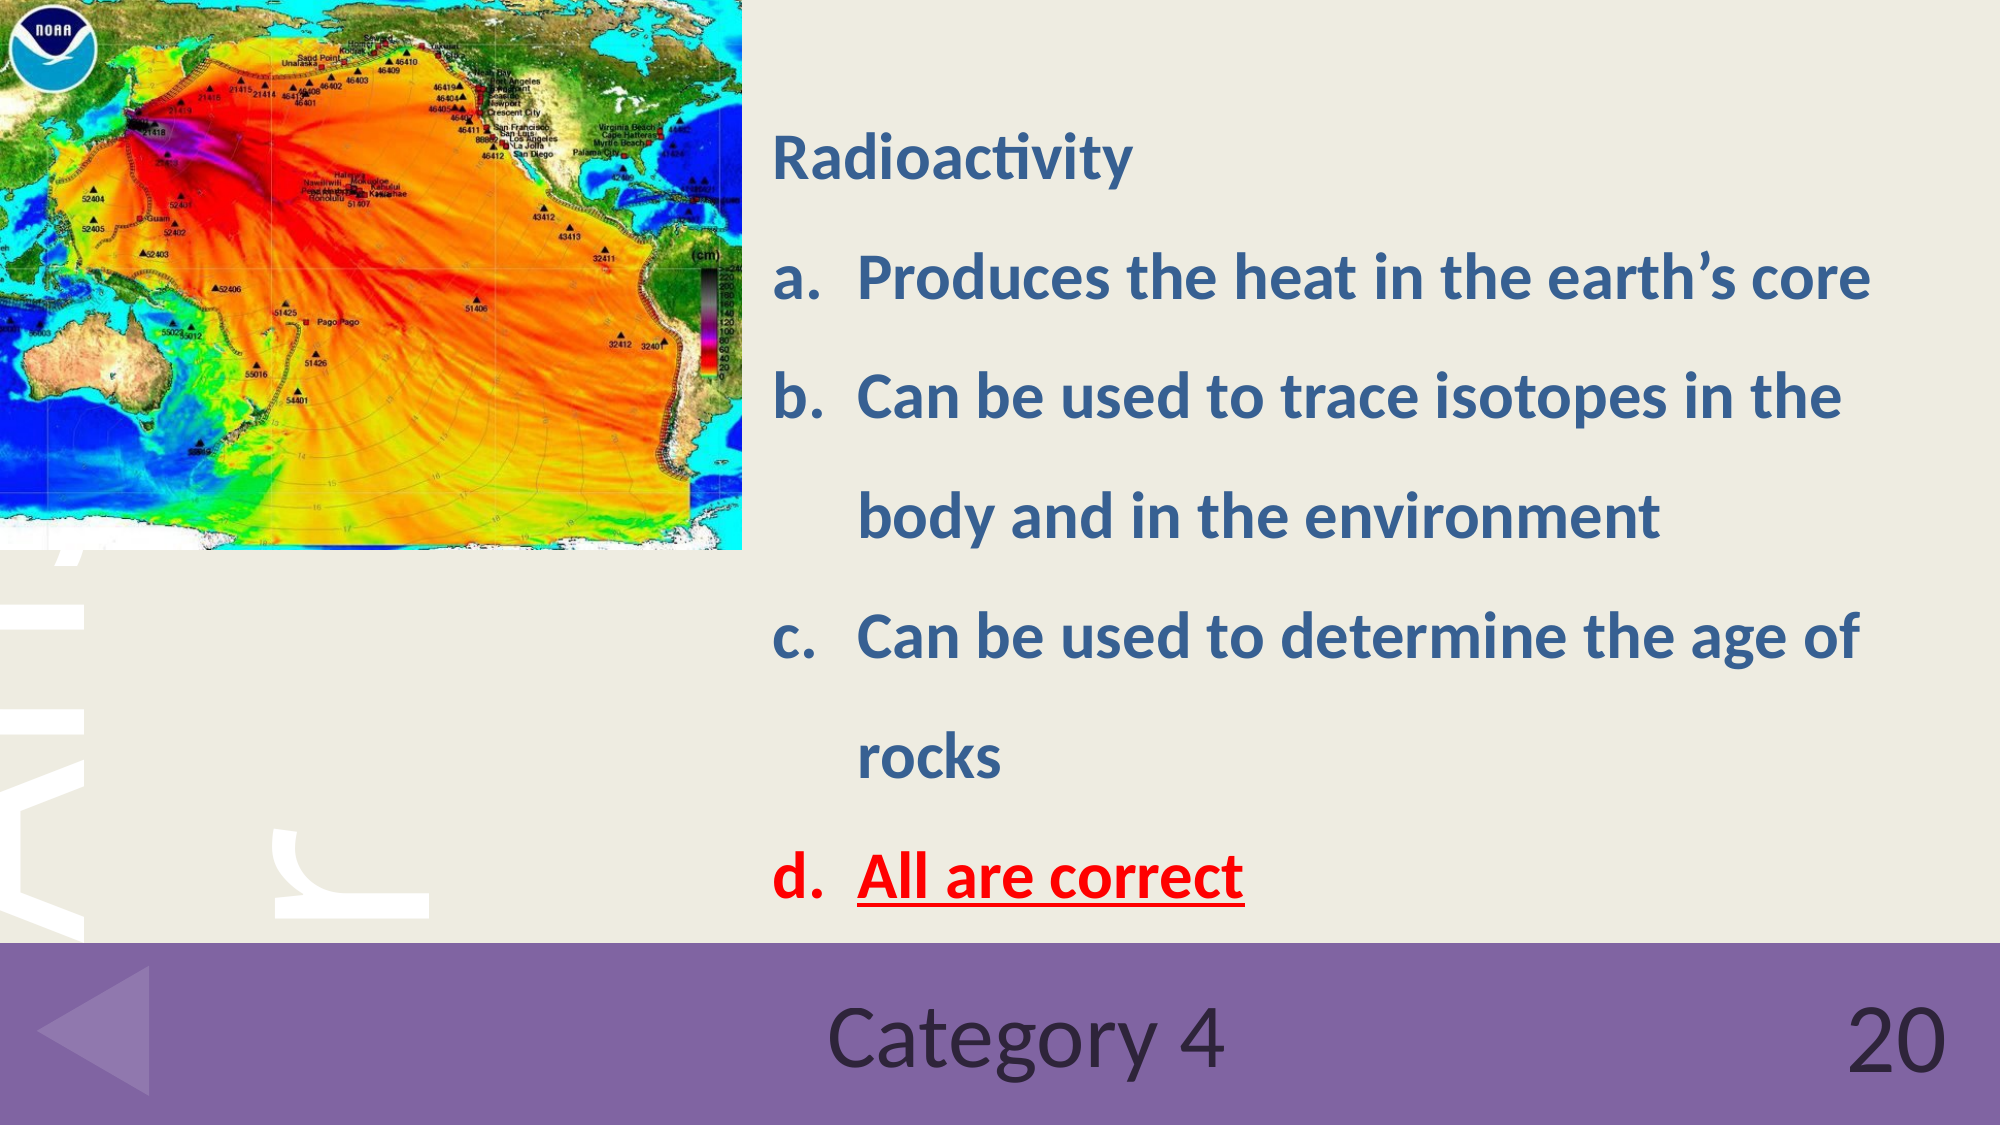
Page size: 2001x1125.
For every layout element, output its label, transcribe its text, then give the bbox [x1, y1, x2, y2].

list 20 [1927, 967, 1963, 1097]
picture [730, 41, 742, 58]
title Category 4 [126, 937, 1927, 1125]
picture [0, 0, 742, 551]
list Radioactivity Produces the heat in the earth’s core Can be used to trace isotopes in the body and in the environment Can be used to determine the age of rocks All are correct [757, 50, 1939, 935]
